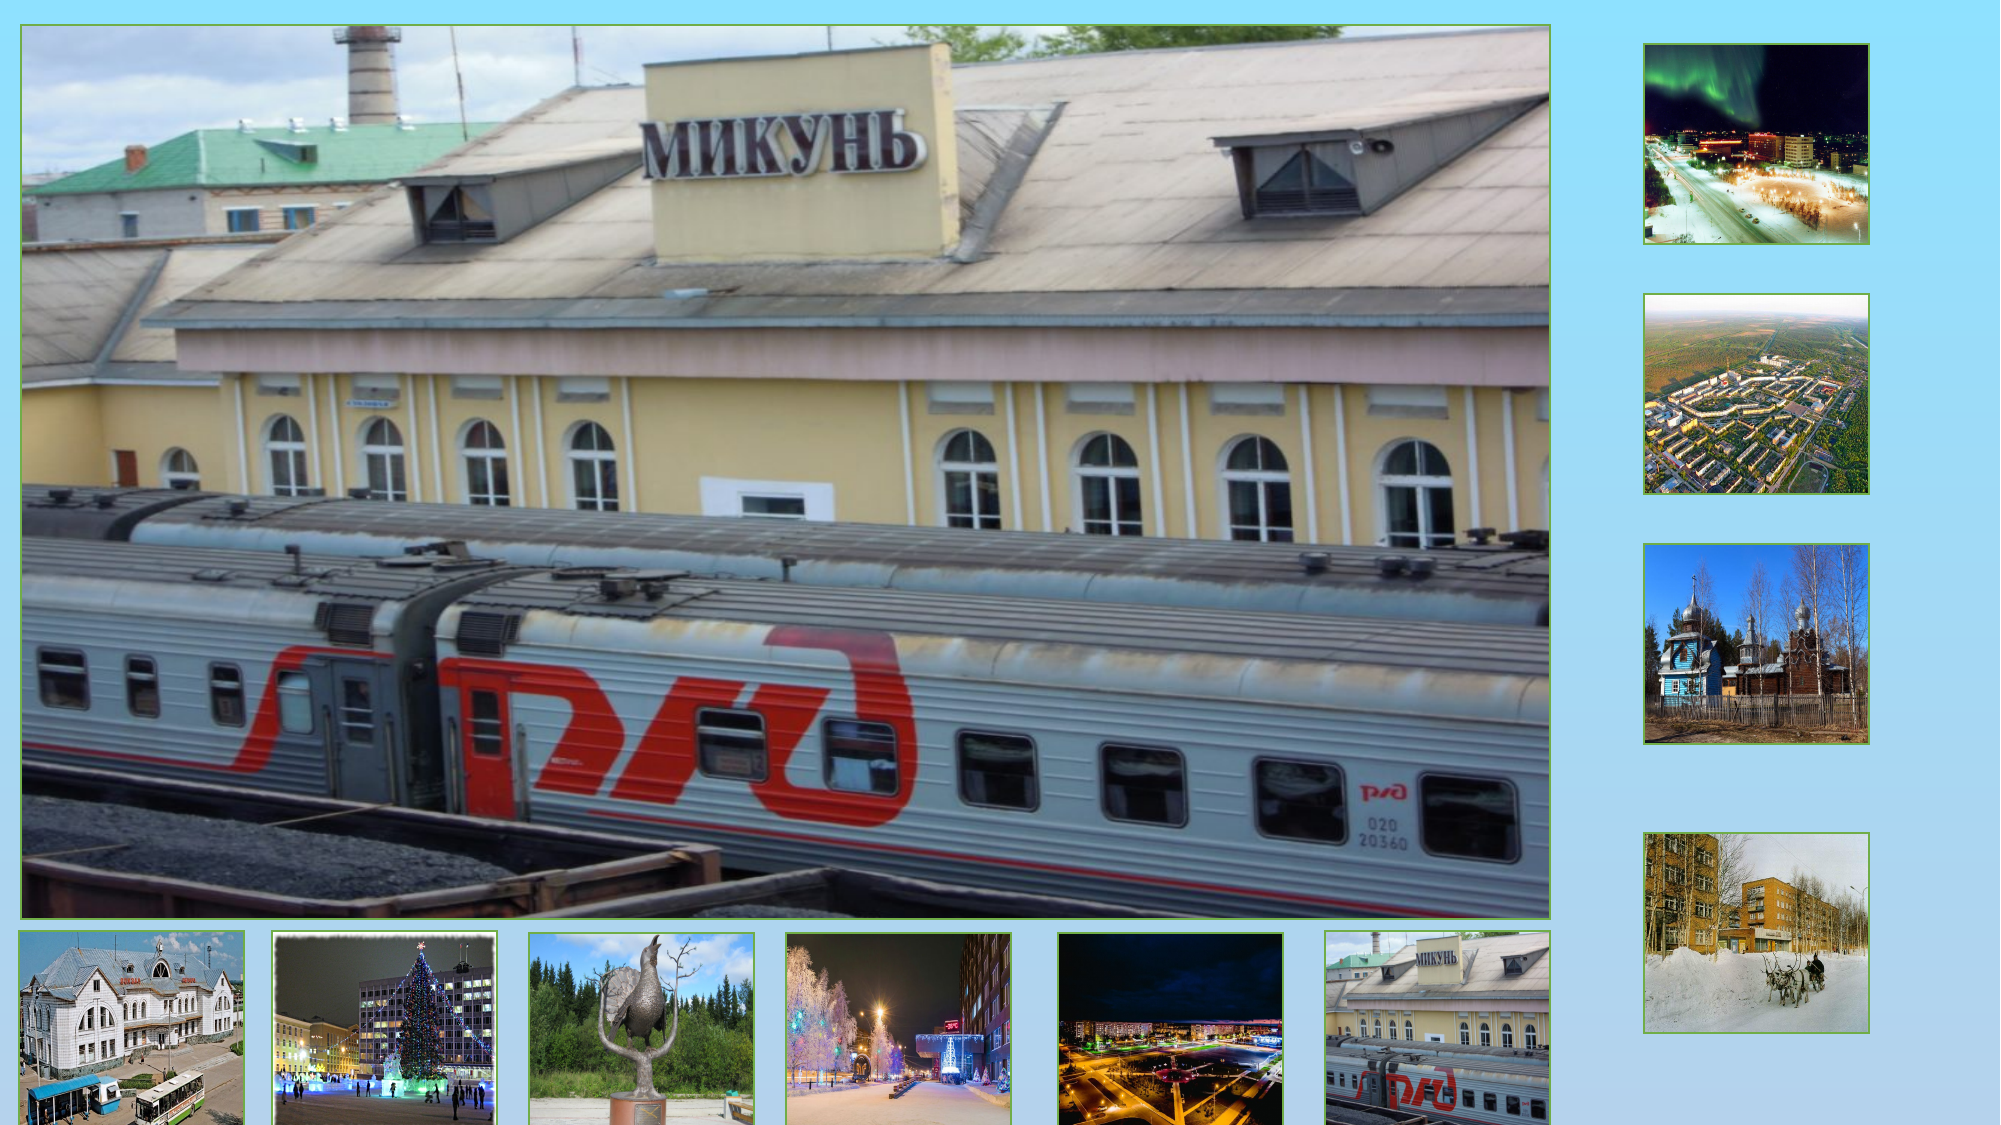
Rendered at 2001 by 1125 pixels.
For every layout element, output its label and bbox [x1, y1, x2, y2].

text_box [1643, 293, 1870, 495]
text_box [1643, 832, 1870, 1034]
text_box [20, 24, 1551, 920]
text_box [785, 932, 1012, 1125]
text_box [1057, 932, 1284, 1125]
text_box [1324, 930, 1551, 1125]
text_box [1643, 543, 1870, 745]
text_box [271, 930, 498, 1125]
text_box [528, 932, 755, 1125]
text_box [18, 930, 245, 1125]
text_box [1643, 43, 1870, 245]
